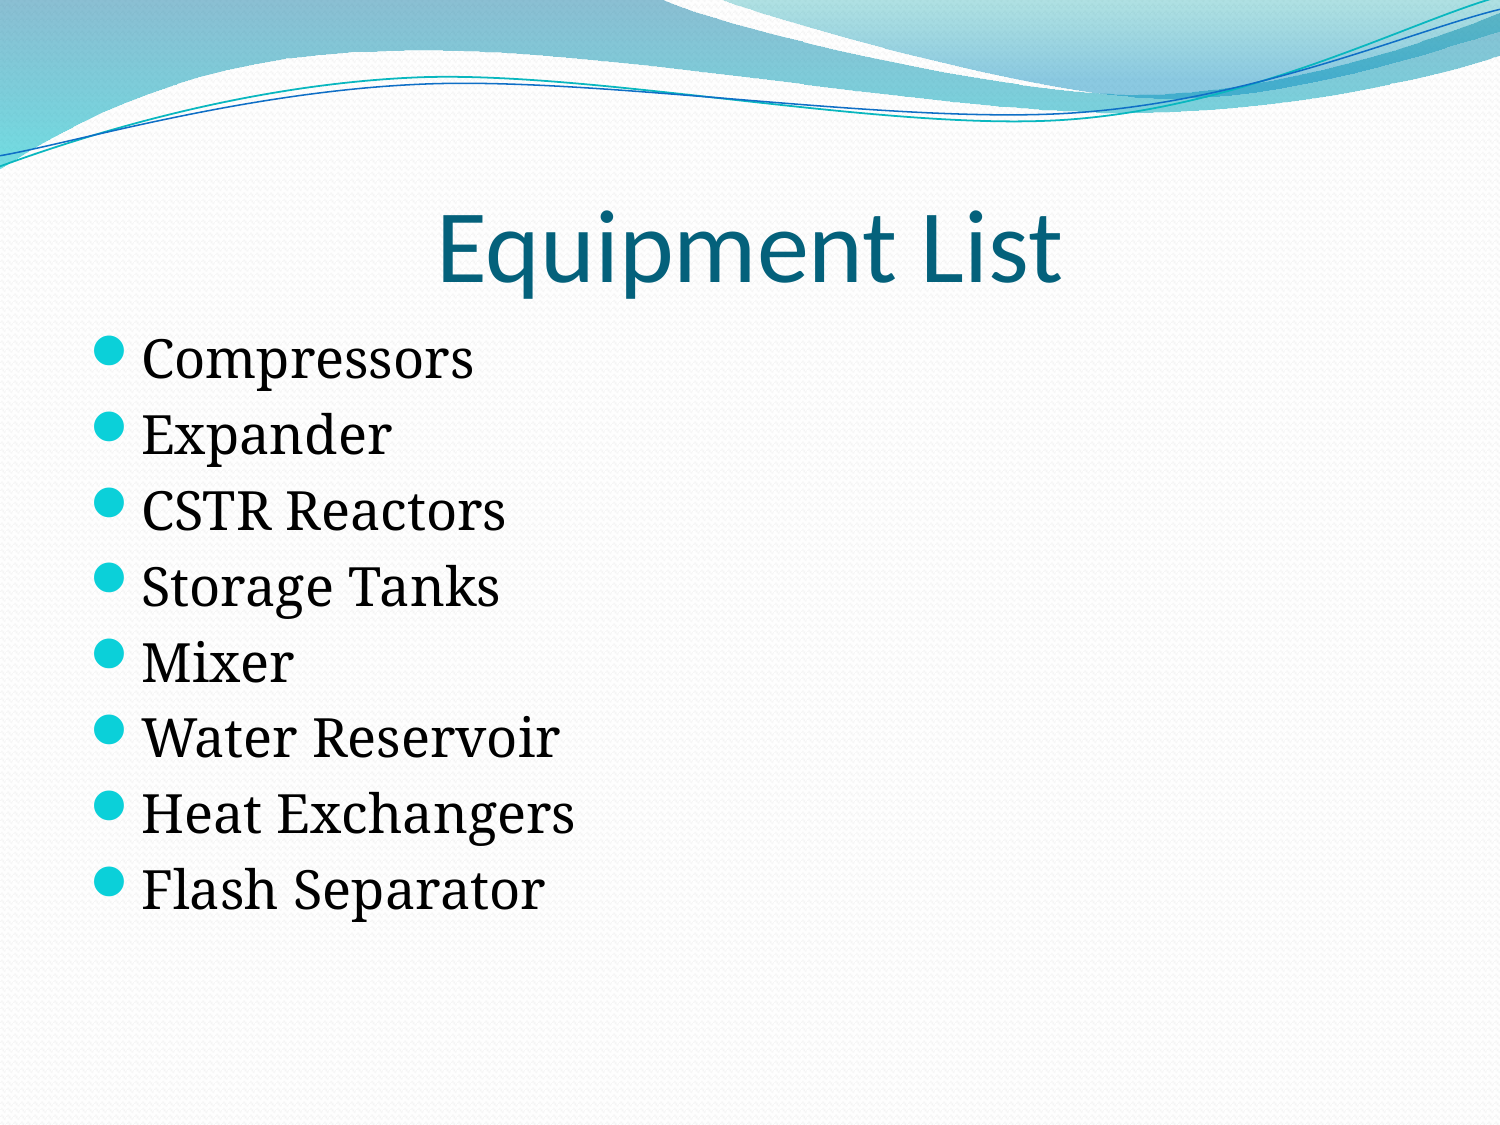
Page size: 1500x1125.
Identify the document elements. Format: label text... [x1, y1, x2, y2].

list Compressors Expander CSTR Reactors Storage Tanks Mixer Water Reservoir Heat Exchangers Flash Separator [75, 317, 1425, 1038]
title Equipment List [75, 115, 1425, 303]
